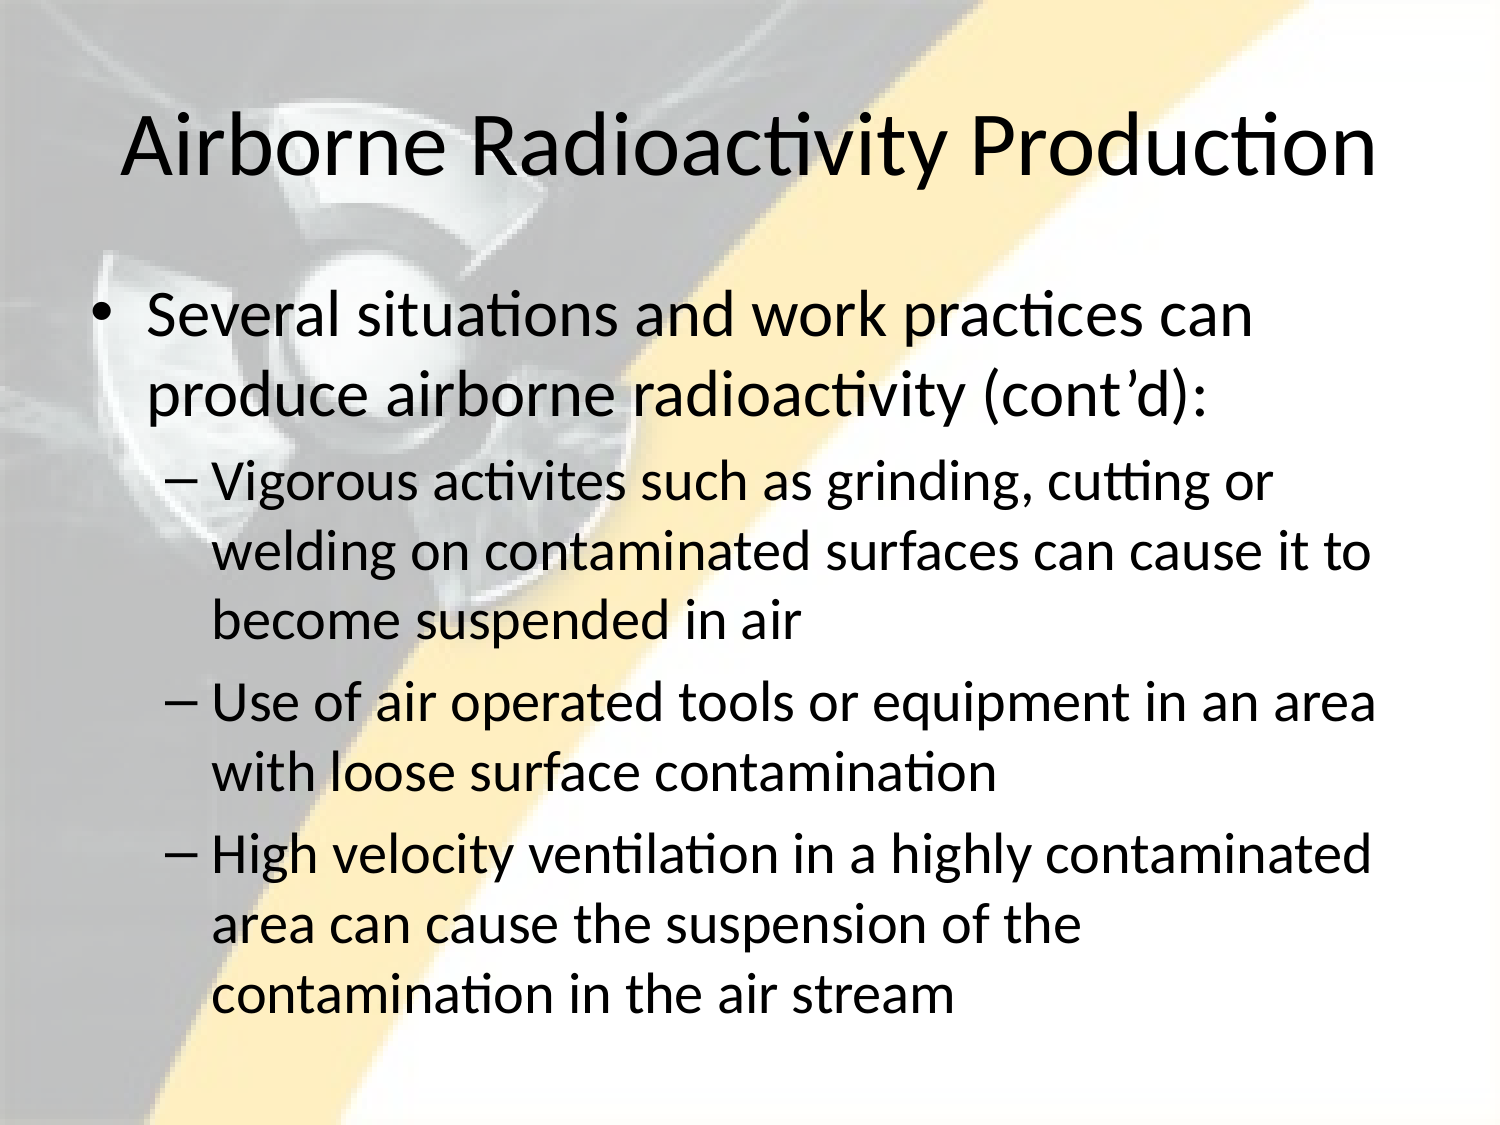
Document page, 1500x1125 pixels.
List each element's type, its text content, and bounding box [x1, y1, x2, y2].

title Airborne Radioactivity Production [75, 45, 1425, 233]
list Several situations and work practices can produce airborne radioactivity (cont’d): Vigorous activites such as grinding, cutting or welding on contaminated surfaces can cause it to become suspended in air Use of air operated tools or equipment in an area with loose surface contamination High velocity ventilation in a highly contaminated area can cause the suspension of the contamination in the air stream [75, 262, 1425, 1005]
